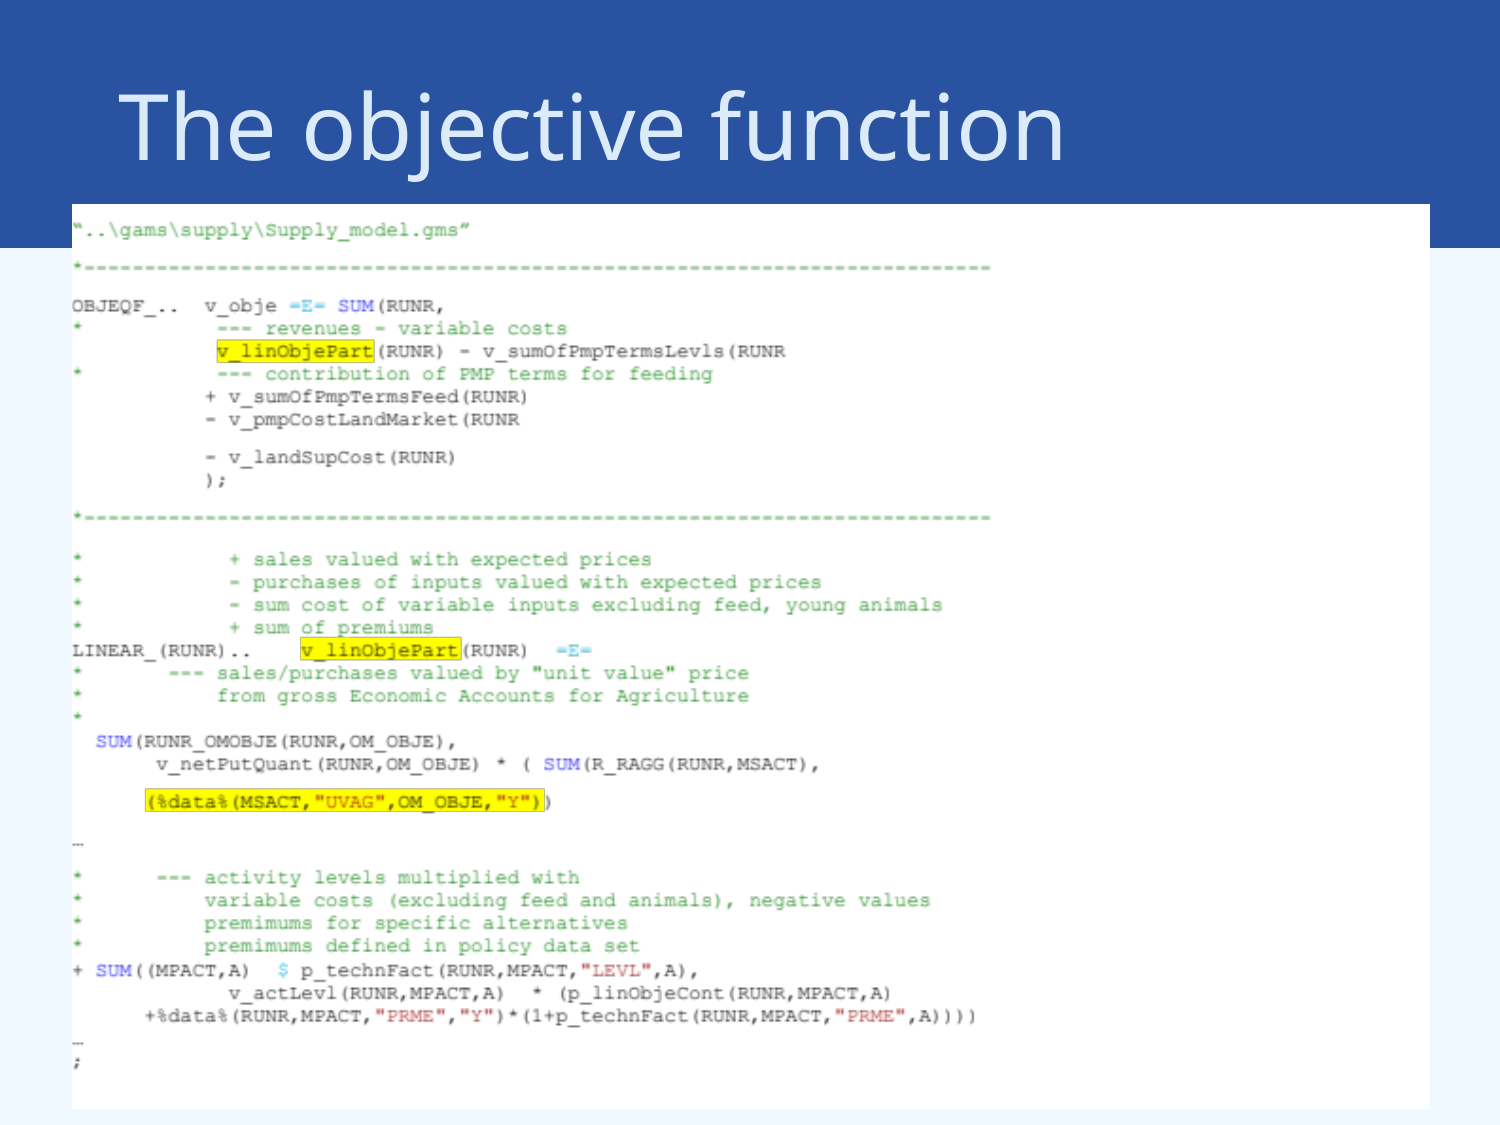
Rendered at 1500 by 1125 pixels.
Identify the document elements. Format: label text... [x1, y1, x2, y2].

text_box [72, 204, 1430, 1109]
title The objective function [103, 21, 1397, 204]
